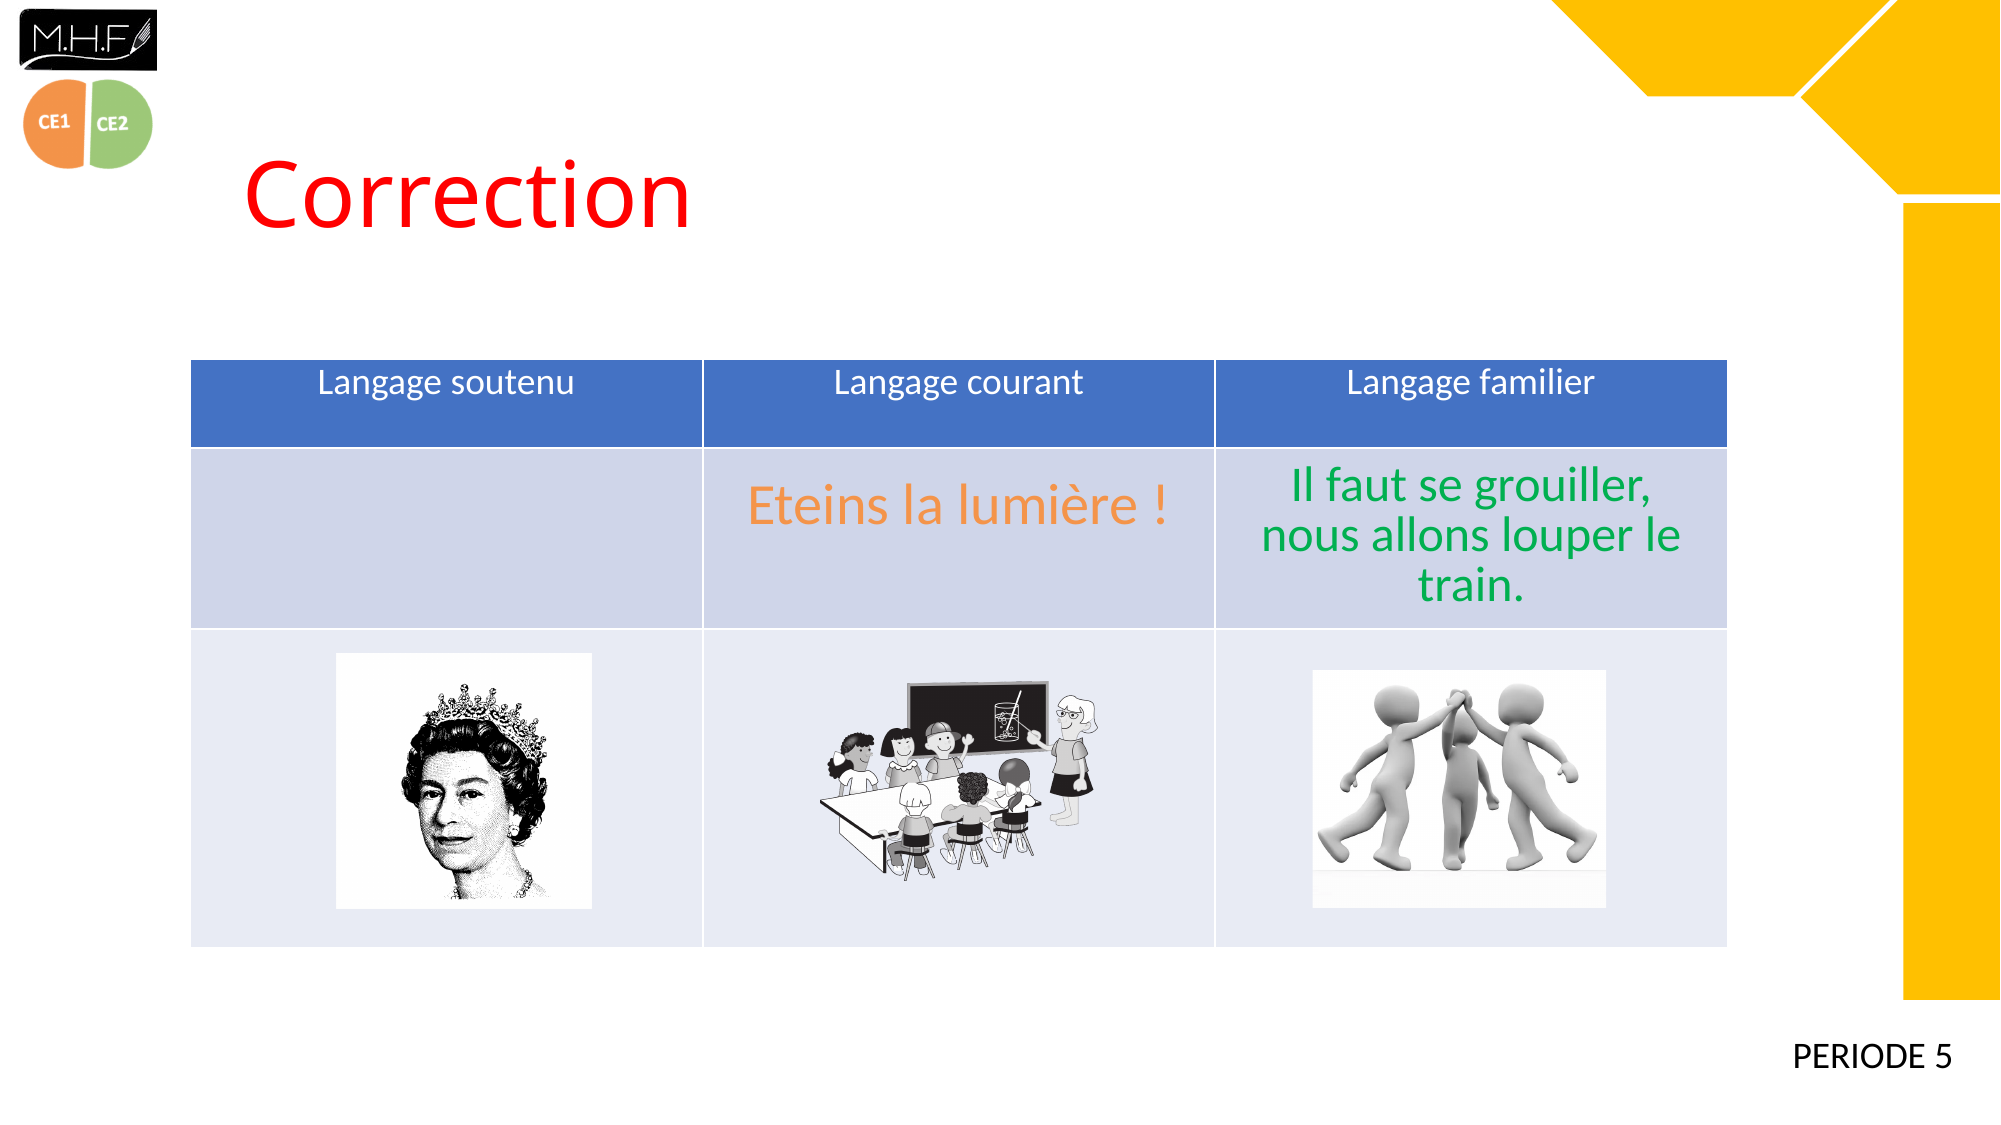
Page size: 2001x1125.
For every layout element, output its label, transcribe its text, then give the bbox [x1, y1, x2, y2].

table_header Langage courant [704, 360, 1214, 447]
table_header Langage familier [1216, 360, 1727, 447]
picture [1, 7, 177, 207]
table_cell [704, 630, 1214, 947]
text_box [1799, 0, 2000, 196]
text_box PERIODE 5 [1364, 1023, 1969, 1125]
picture [335, 653, 592, 909]
table_cell Il faut se grouiller, nous allons louper le train. [1216, 449, 1727, 628]
table_cell [1216, 630, 1727, 947]
table_cell [191, 630, 702, 947]
table_cell [191, 449, 702, 628]
table_header Langage soutenu [191, 360, 702, 447]
text_box [1549, 0, 1892, 98]
title Correction [227, 96, 1638, 358]
text_box [1902, 202, 2000, 1001]
picture [820, 681, 1098, 882]
picture [1312, 670, 1607, 908]
table_cell Eteins la lumière ! [704, 449, 1214, 628]
